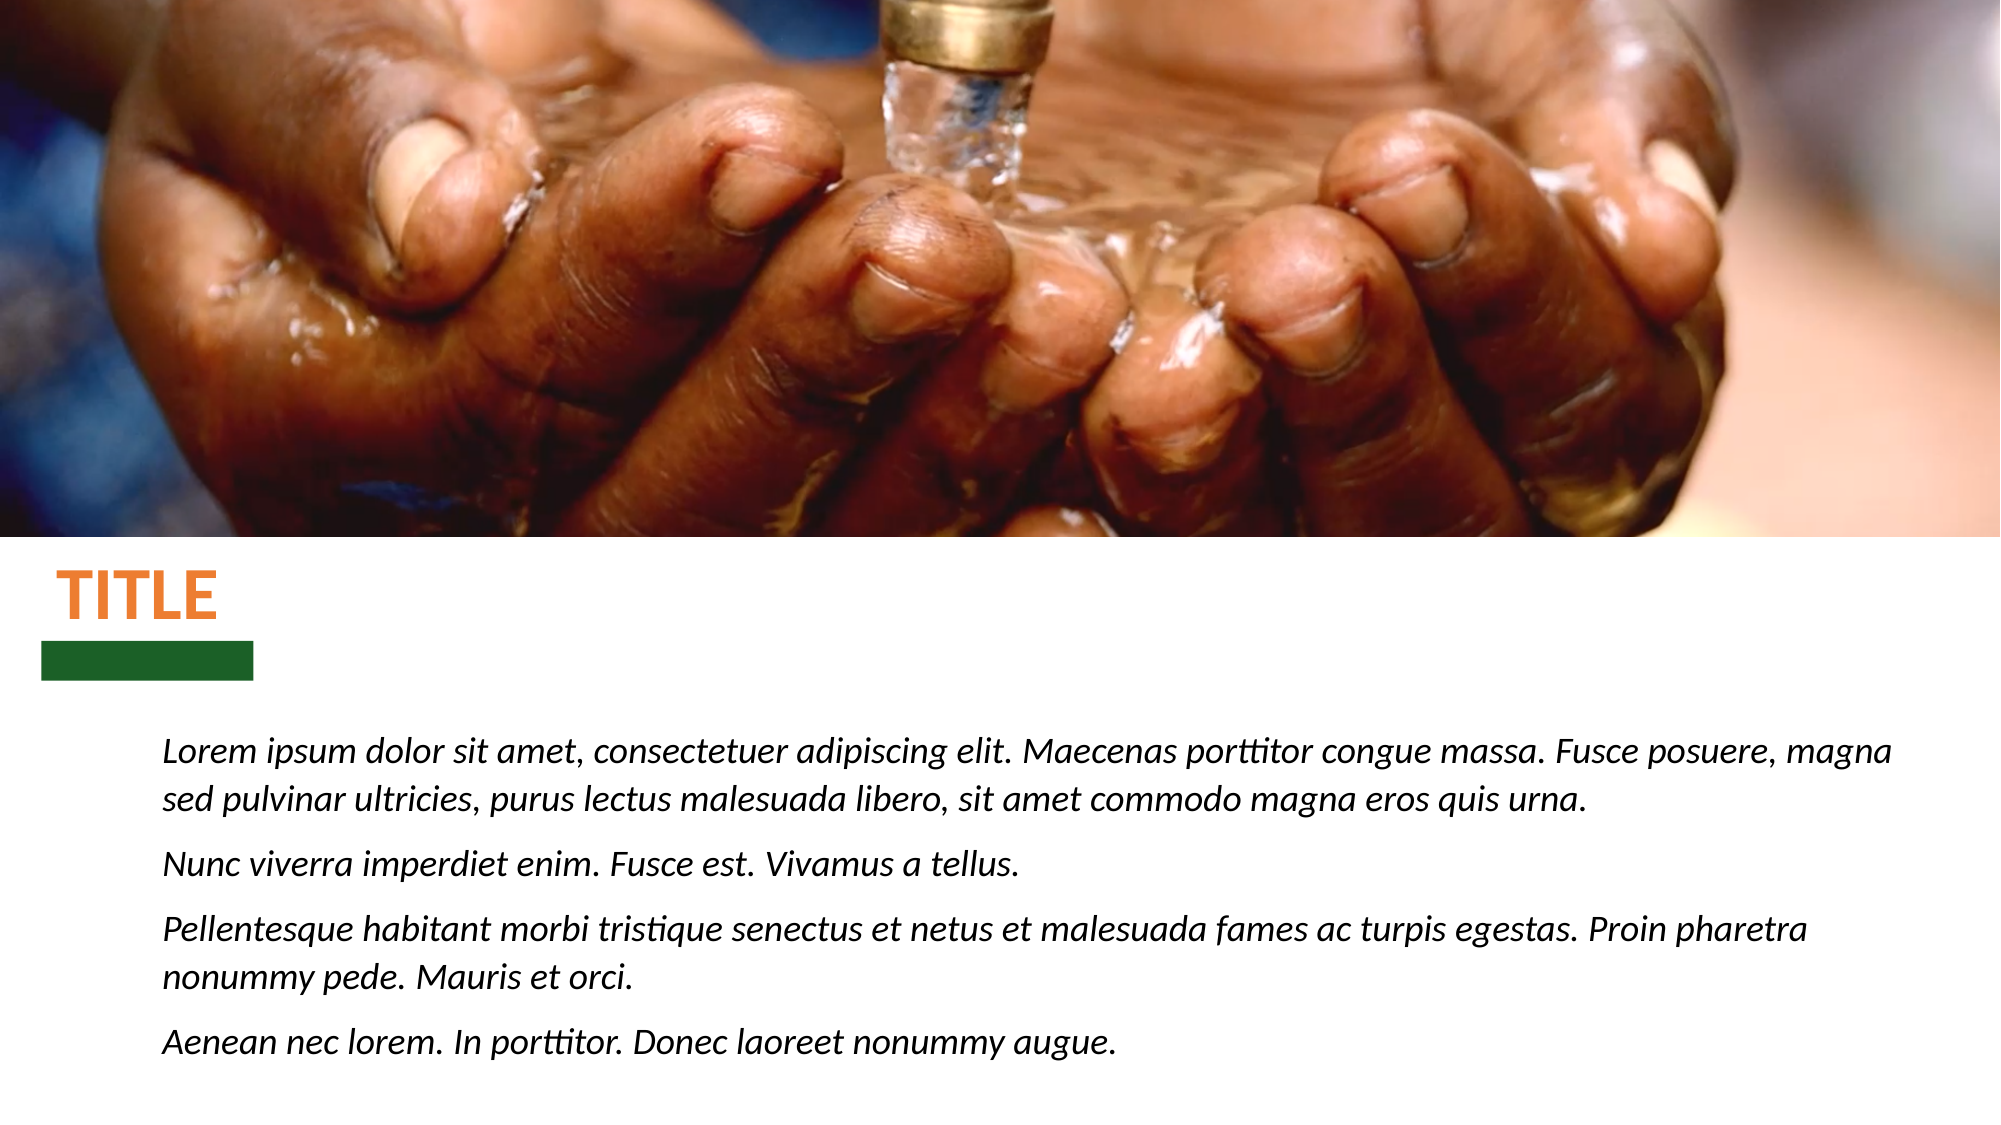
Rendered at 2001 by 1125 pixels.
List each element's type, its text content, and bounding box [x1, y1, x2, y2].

text_box TITLE [41, 548, 481, 822]
text_box Lorem ipsum dolor sit amet, consectetuer adipiscing elit. Maecenas porttitor congue massa. Fusce posuere, magna sed pulvinar ultricies, purus lectus malesuada libero, sit amet commodo magna eros quis urna. Nunc viverra imperdiet enim. Fusce est. Vivamus a tellus. Pellentesque habitant morbi tristique senectus et netus et malesuada fames ac turpis egestas. Proin pharetra nonummy pede. Mauris et orci. Aenean nec lorem. In porttitor. Donec laoreet nonummy augue. [147, 715, 1928, 1121]
picture [0, 0, 2000, 538]
